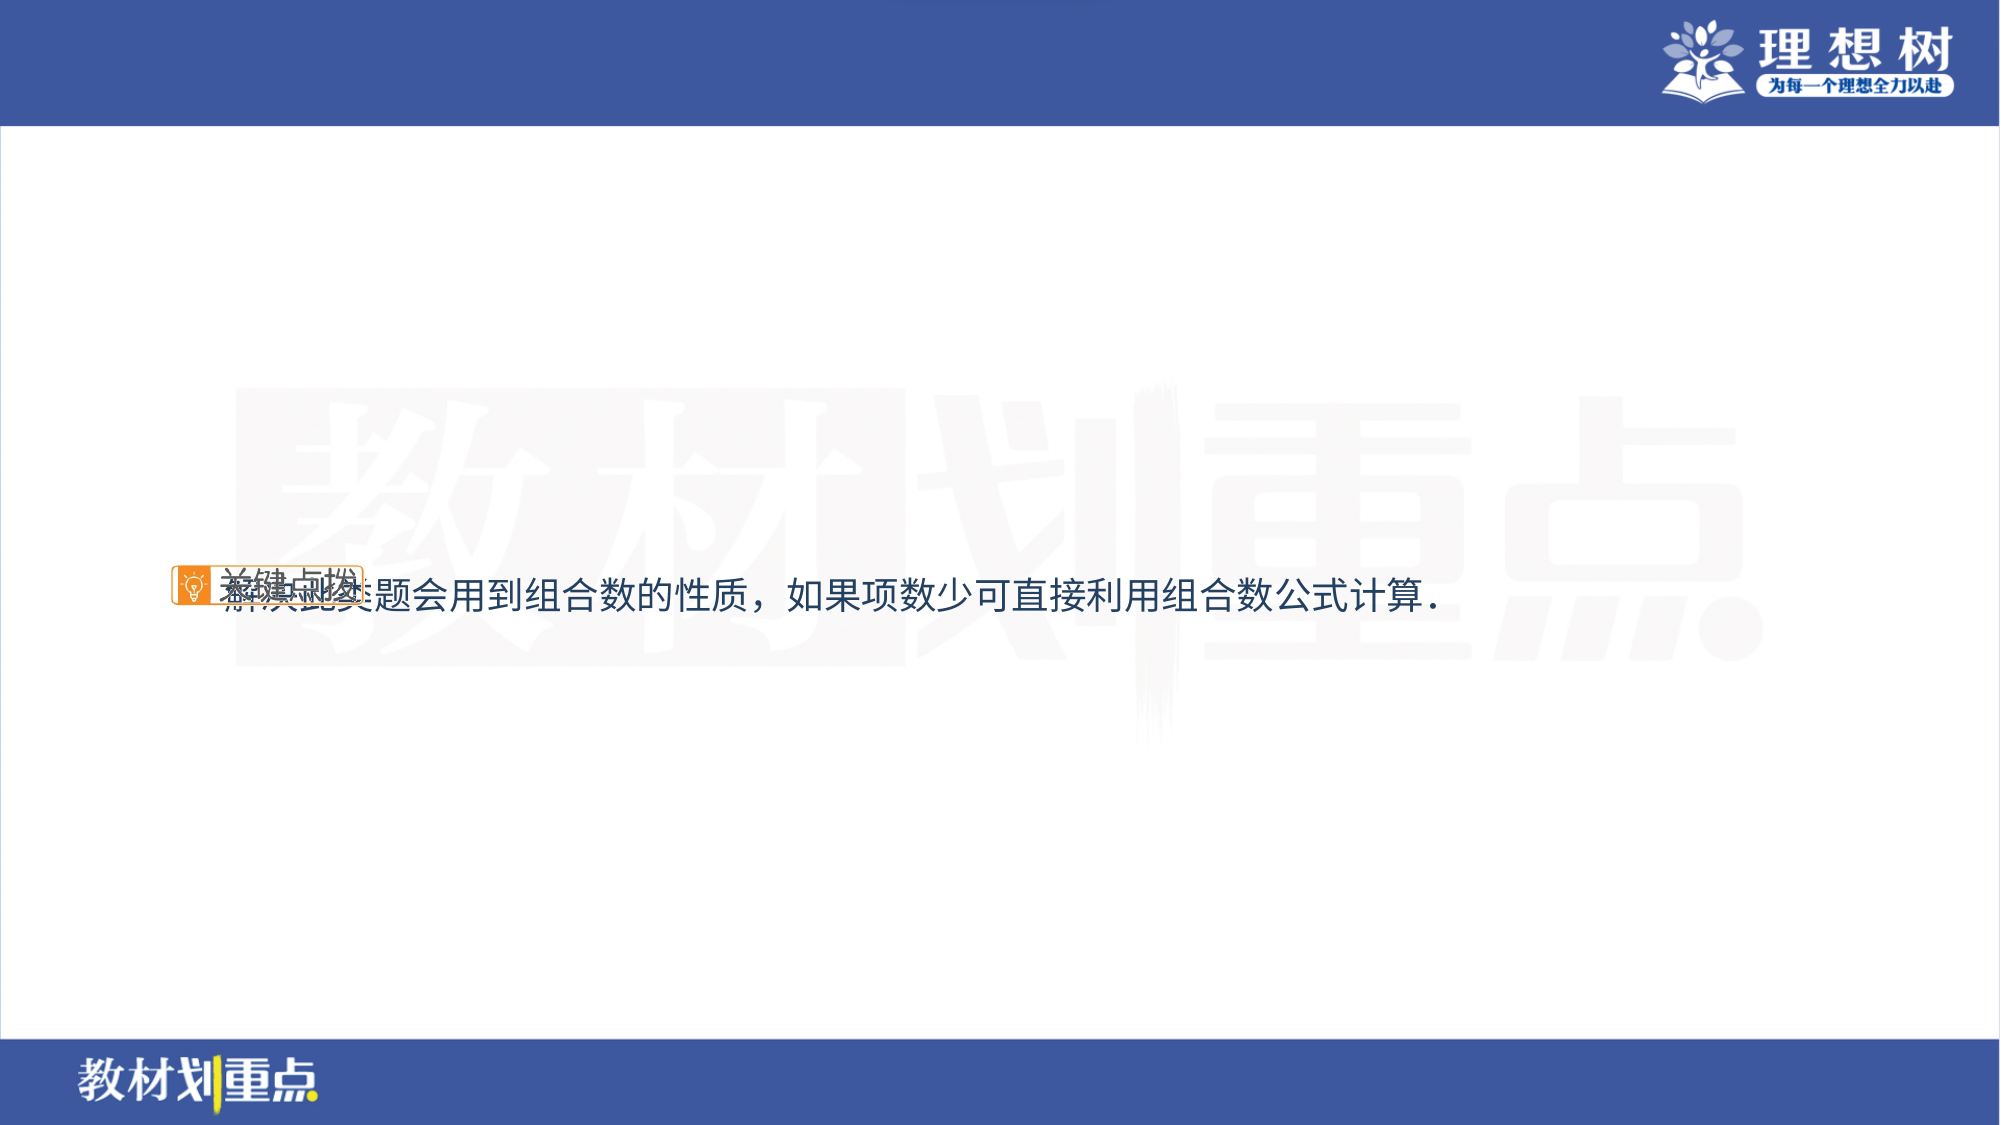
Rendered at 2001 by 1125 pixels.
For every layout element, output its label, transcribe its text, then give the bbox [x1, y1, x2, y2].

picture [0, 0, 2000, 1125]
text_box 解决此类题会用到组合数的性质，如果项数少可直接利用组合数公式计算． [88, 550, 1911, 610]
